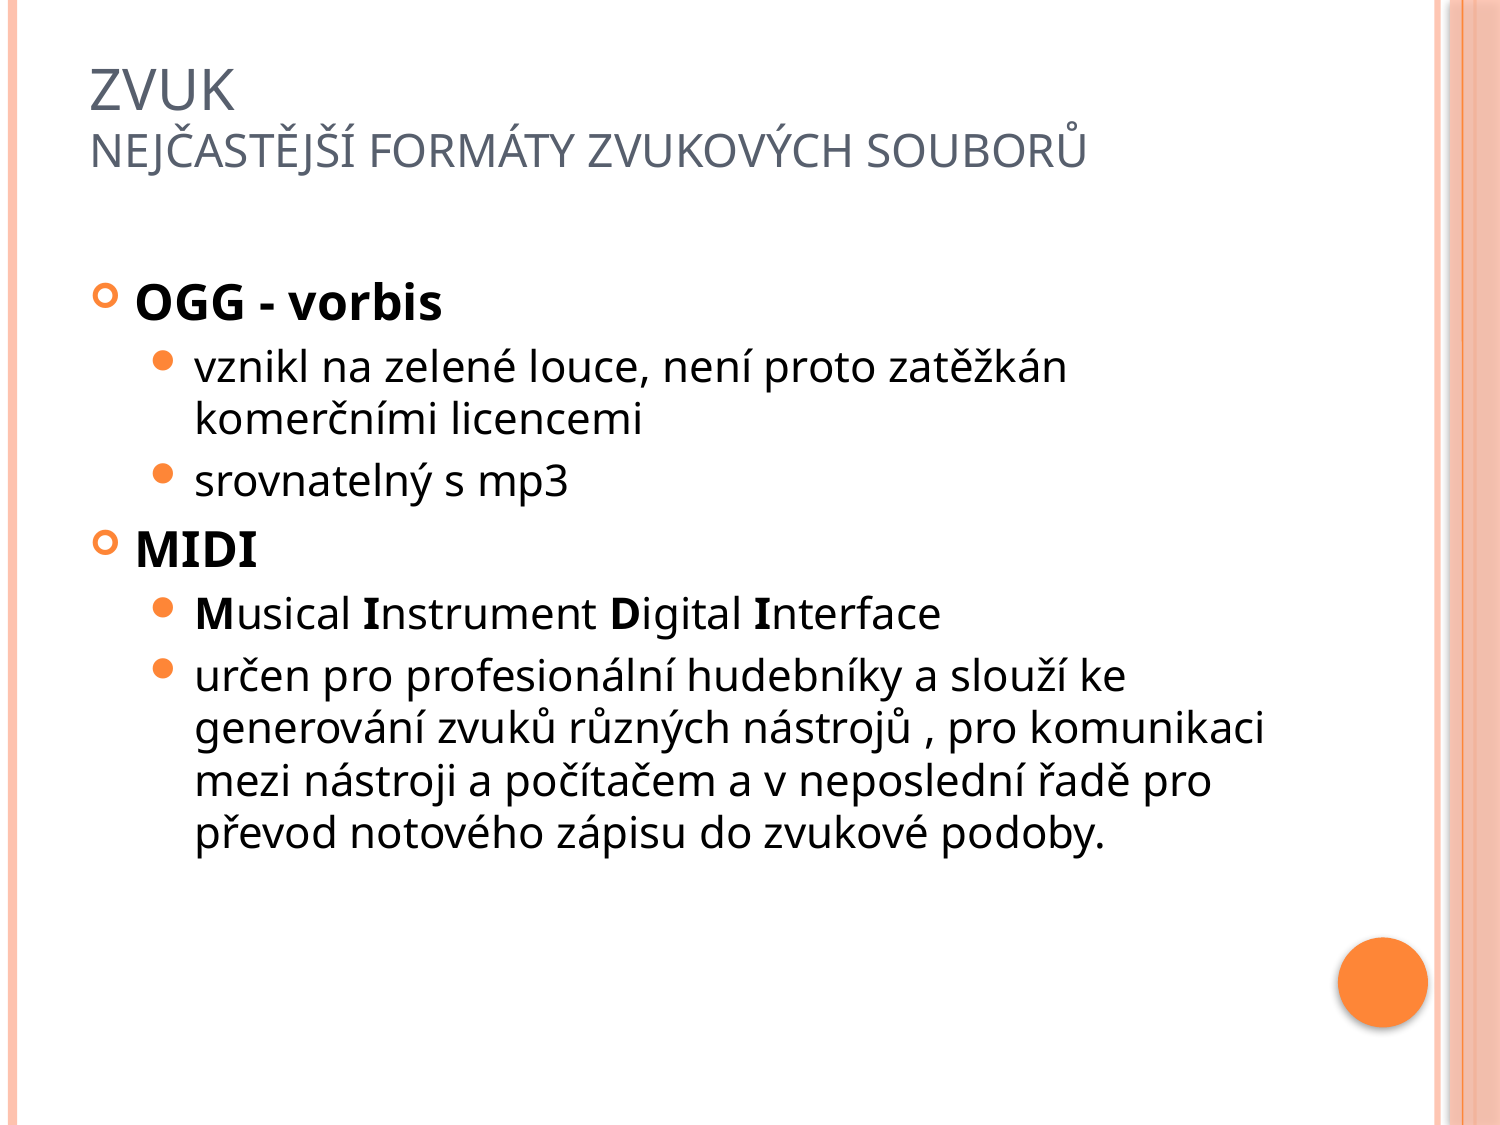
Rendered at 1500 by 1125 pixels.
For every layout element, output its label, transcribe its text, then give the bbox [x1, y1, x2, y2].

list OGG - vorbis vznikl na zelené louce, není proto zatěžkán komerčními licencemi srovnatelný s mp3 MIDI Musical Instrument Digital Interface určen pro profesionální hudebníky a slouží ke generování zvuků různých nástrojů , pro komunikaci mezi nástroji a počítačem a v neposlední řadě pro převod notového zápisu do zvukové podoby. [75, 262, 1300, 1062]
title ZVUK nejčastější formáty zvukových souborů [75, 45, 1300, 185]
